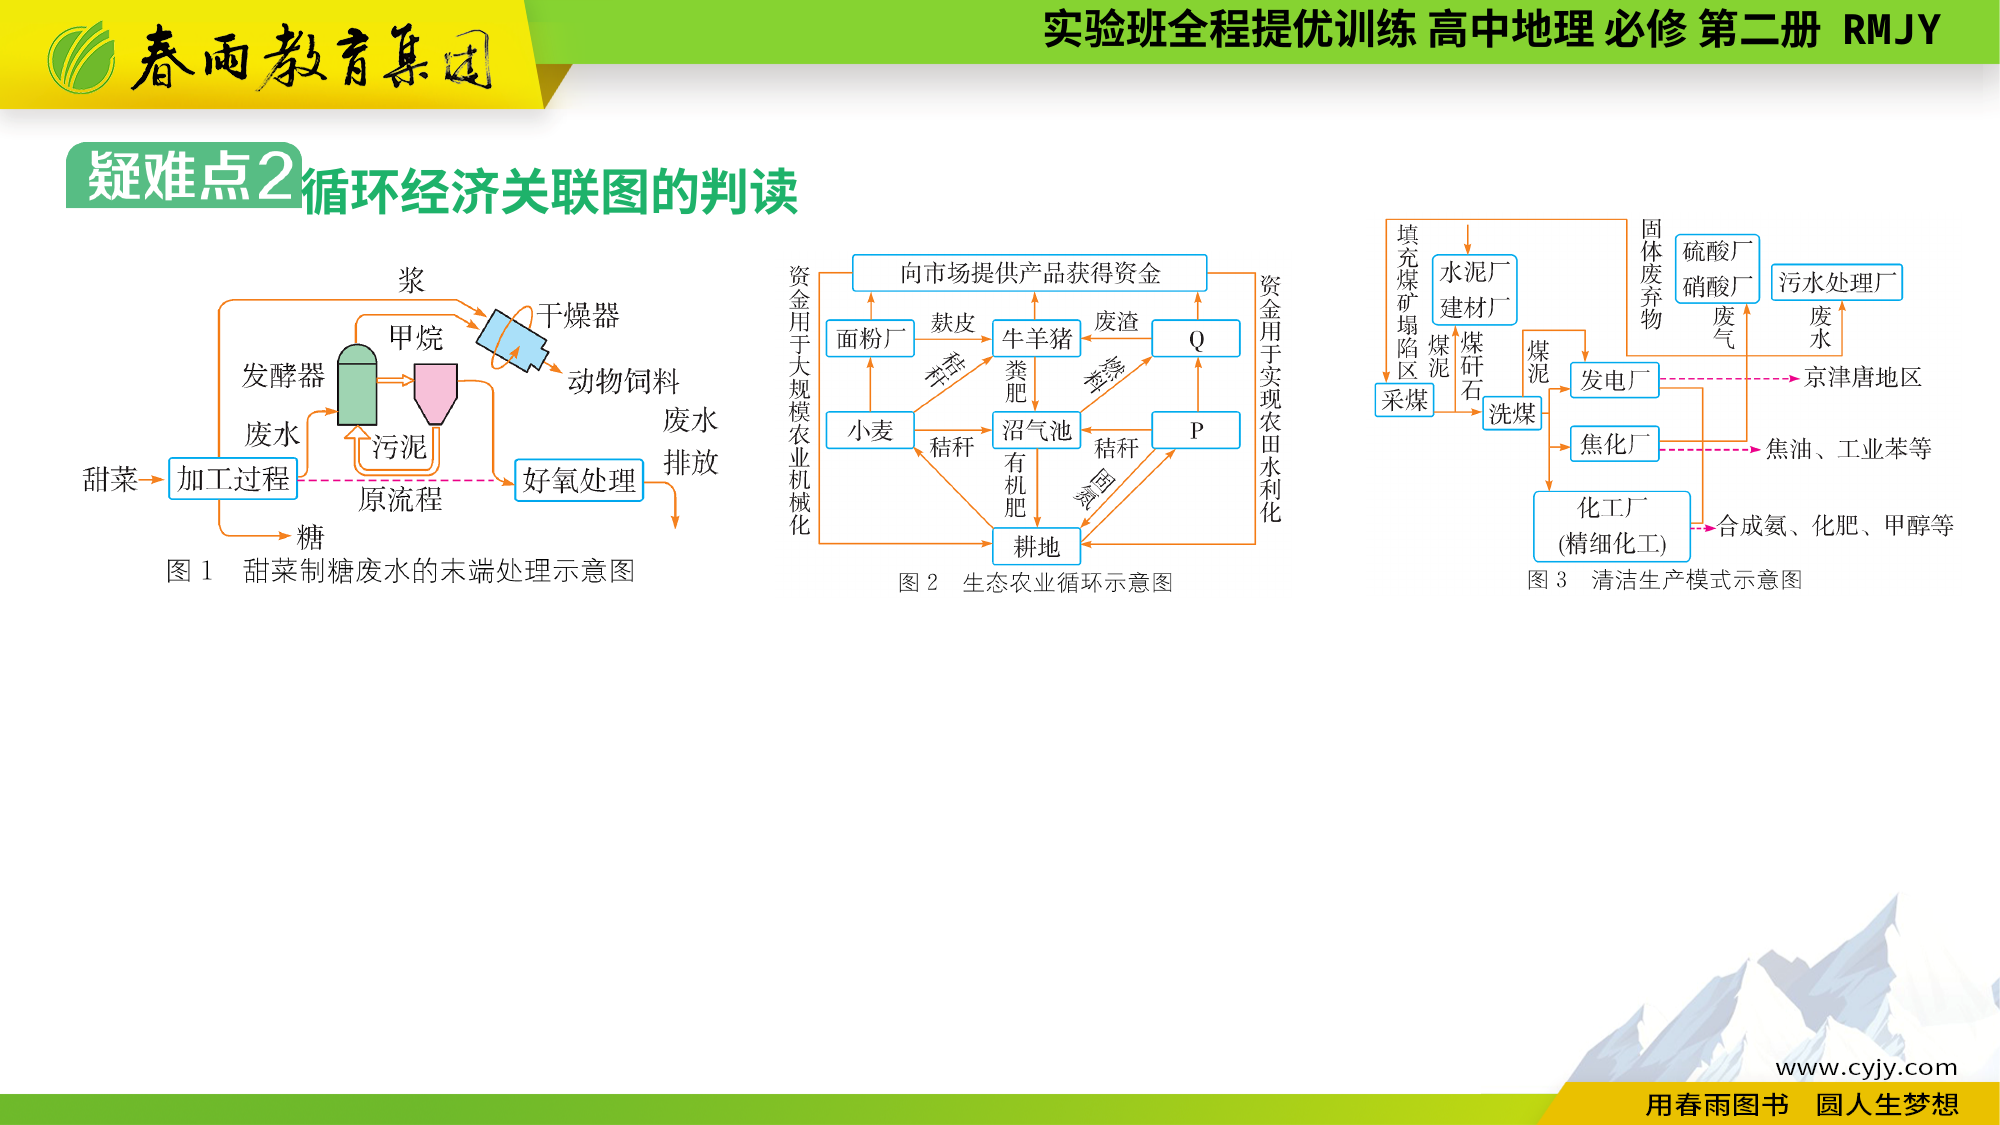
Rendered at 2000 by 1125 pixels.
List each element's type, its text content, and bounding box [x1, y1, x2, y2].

list 循环经济关联图的判读 [59, 122, 1944, 229]
picture [0, 0, 2000, 1125]
